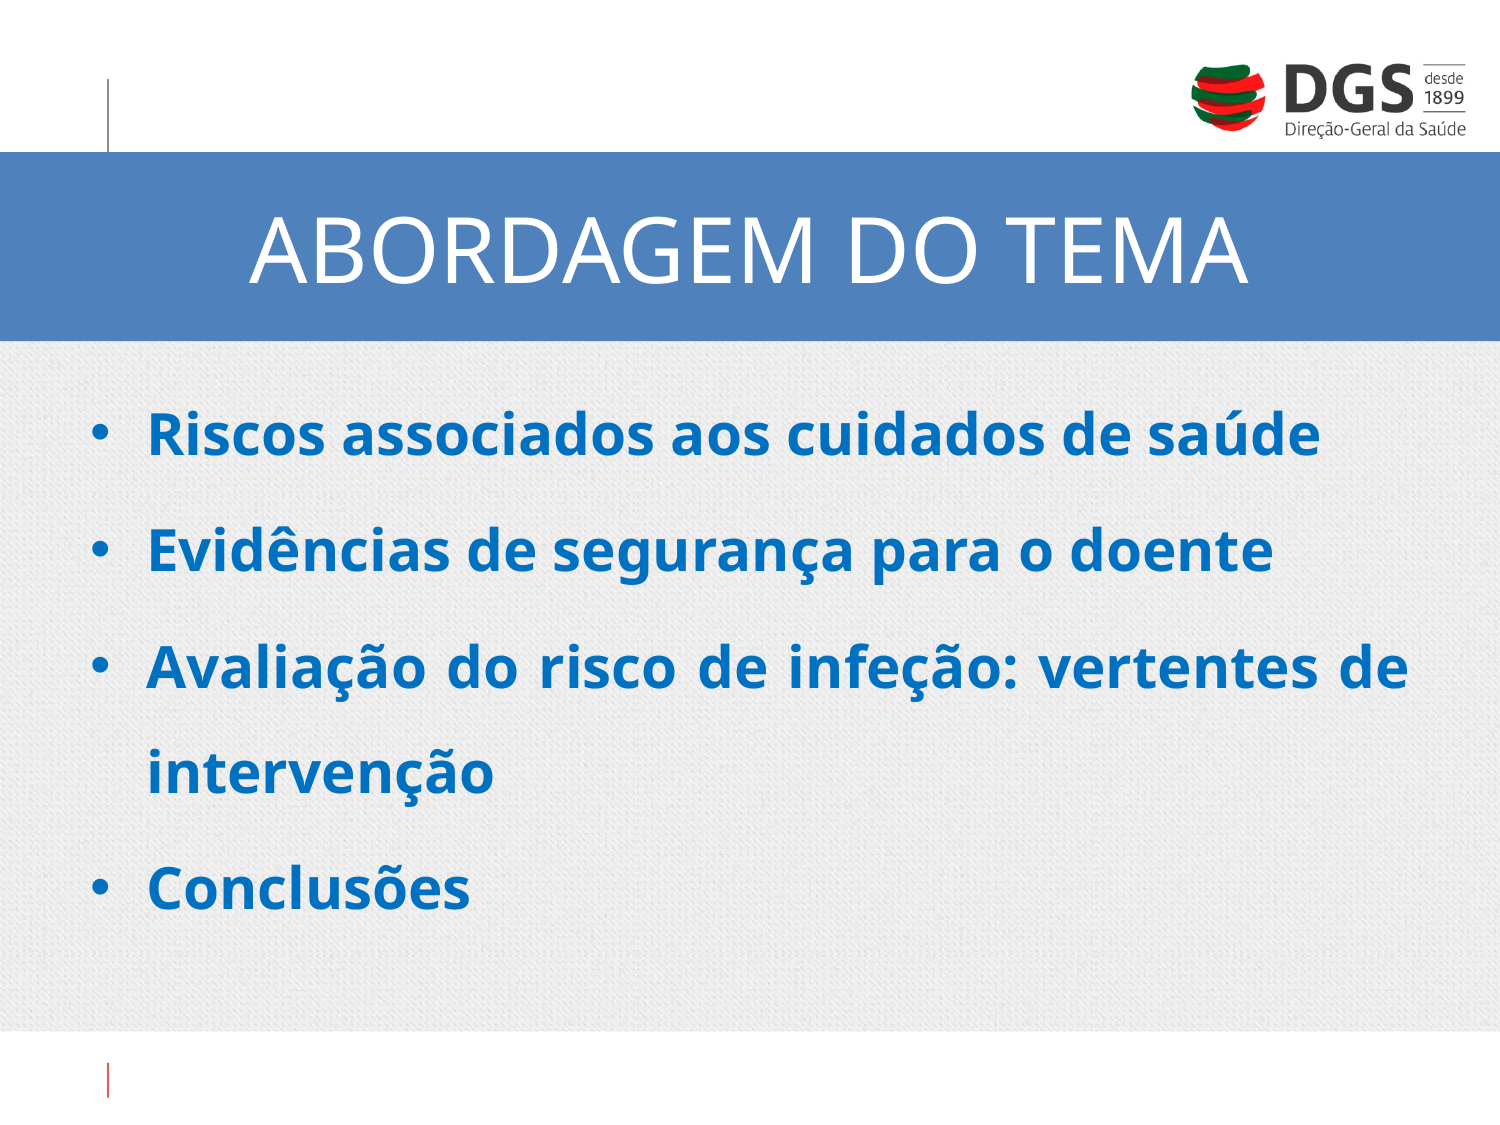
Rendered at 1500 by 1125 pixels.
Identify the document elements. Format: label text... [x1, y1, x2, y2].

list Riscos associados aos cuidados de saúde Evidências de segurança para o doente Avaliação do risco de infeção: vertentes de intervenção Conclusões [74, 262, 1426, 1006]
title ABORDAGEM DO TEMA [0, 151, 1500, 342]
picture [0, 342, 1500, 1125]
picture [0, 0, 1500, 151]
